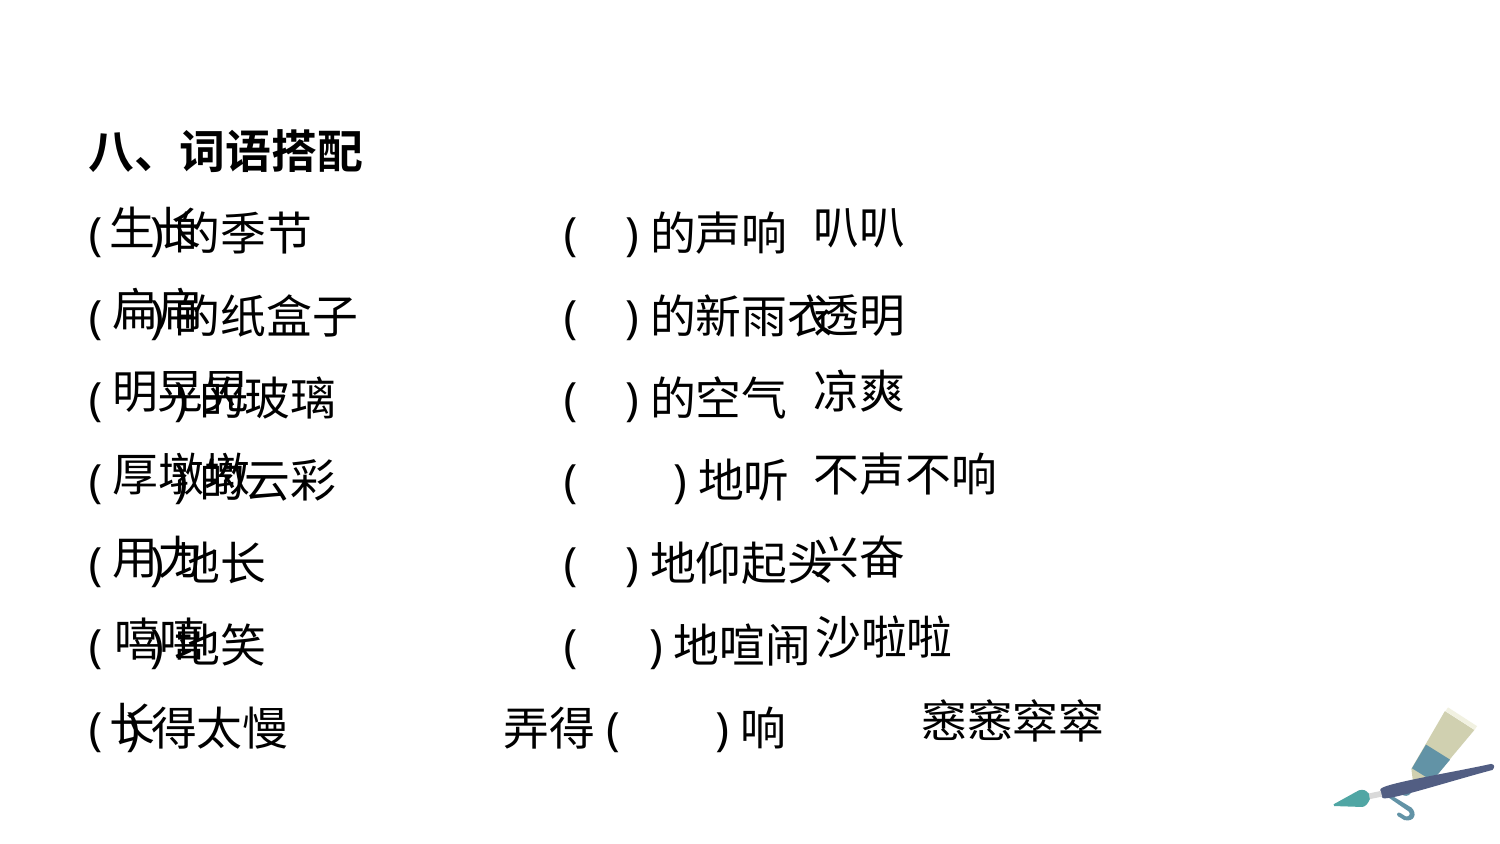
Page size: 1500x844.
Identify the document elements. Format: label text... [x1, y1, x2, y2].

text_box 透明 [798, 279, 921, 349]
text_box 叭叭 [798, 191, 921, 261]
text_box 八、词语搭配 ( )的季节 ( )的声响 ( )的纸盒子 ( )的新雨衣 ( )的玻璃 ( )的空气 ( )的云彩 ( )地听 ( )地长 ( )地仰起头 ( )地笑 ( )地喧闹 ( )得太慢 弄得( )响 [73, 87, 1448, 762]
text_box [1358, 708, 1481, 844]
text_box 凉爽 [798, 354, 921, 425]
text_box 窸窸窣窣 [906, 685, 1120, 755]
text_box 兴奋 [798, 521, 921, 592]
text_box 明晃晃 [97, 354, 265, 425]
text_box 生长 [95, 191, 217, 262]
text_box 厚墩墩 [97, 438, 265, 508]
text_box 扁扁 [97, 272, 219, 343]
text_box 用力 [97, 521, 219, 592]
text_box 不声不响 [799, 438, 1012, 508]
text_box 嘻嘻 [99, 603, 221, 674]
text_box 沙啦啦 [800, 601, 968, 672]
text_box 长 [94, 688, 171, 759]
